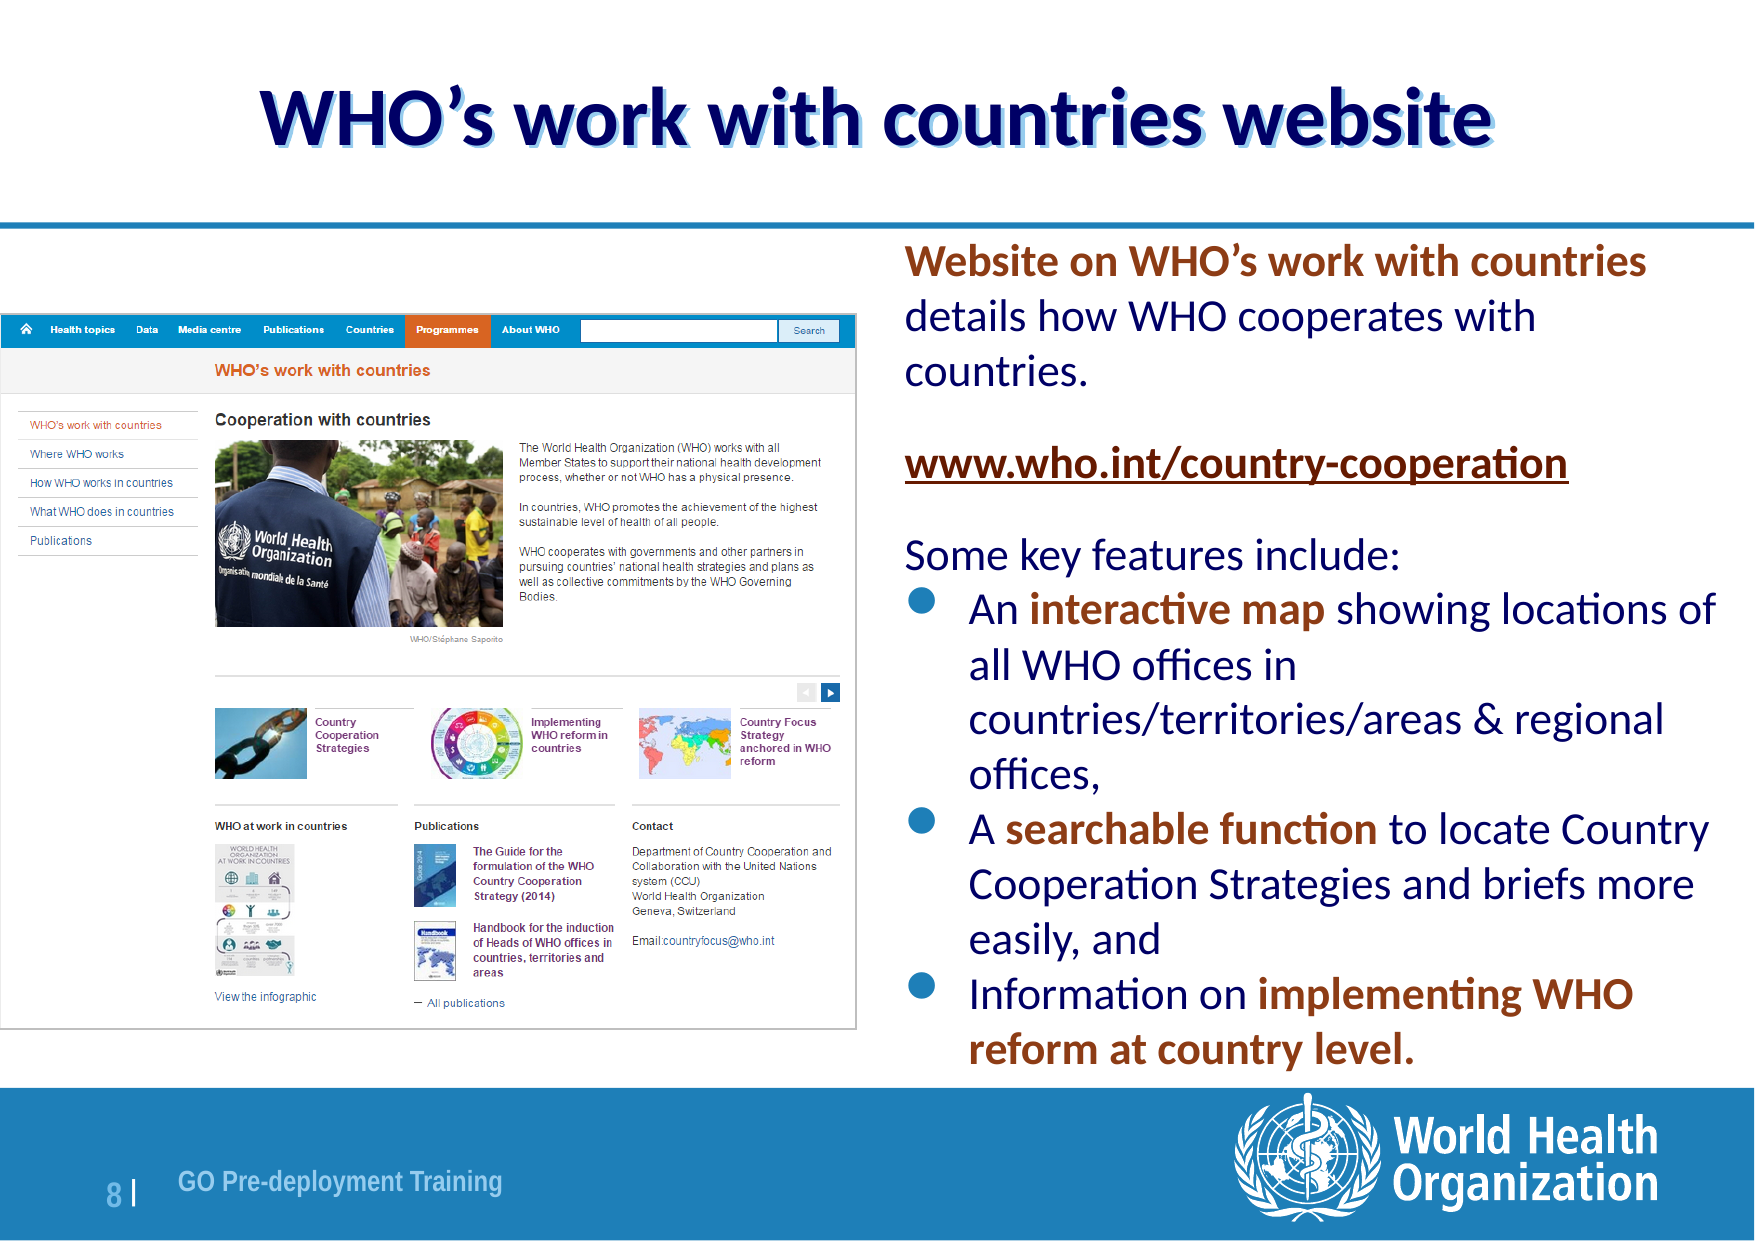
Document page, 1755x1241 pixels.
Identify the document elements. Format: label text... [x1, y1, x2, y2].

picture [179, 327, 194, 332]
picture [581, 320, 776, 342]
list Website on WHO’s work with countries details how WHO cooperates with countries. www.who.int/country-cooperation Some key features include: An interactive map showing locations of all WHO offices in countries/territories/areas & regional offices, A searchable function to locate Country Cooperation Strategies and briefs more easily, and Information on implementing WHO reform at country level. [904, 240, 1726, 1065]
picture [536, 327, 546, 332]
picture [21, 326, 31, 334]
picture [0, 314, 856, 1029]
picture [269, 327, 278, 332]
picture [518, 328, 531, 332]
picture [779, 320, 839, 342]
title WHO’s work with countries website [0, 0, 1755, 224]
